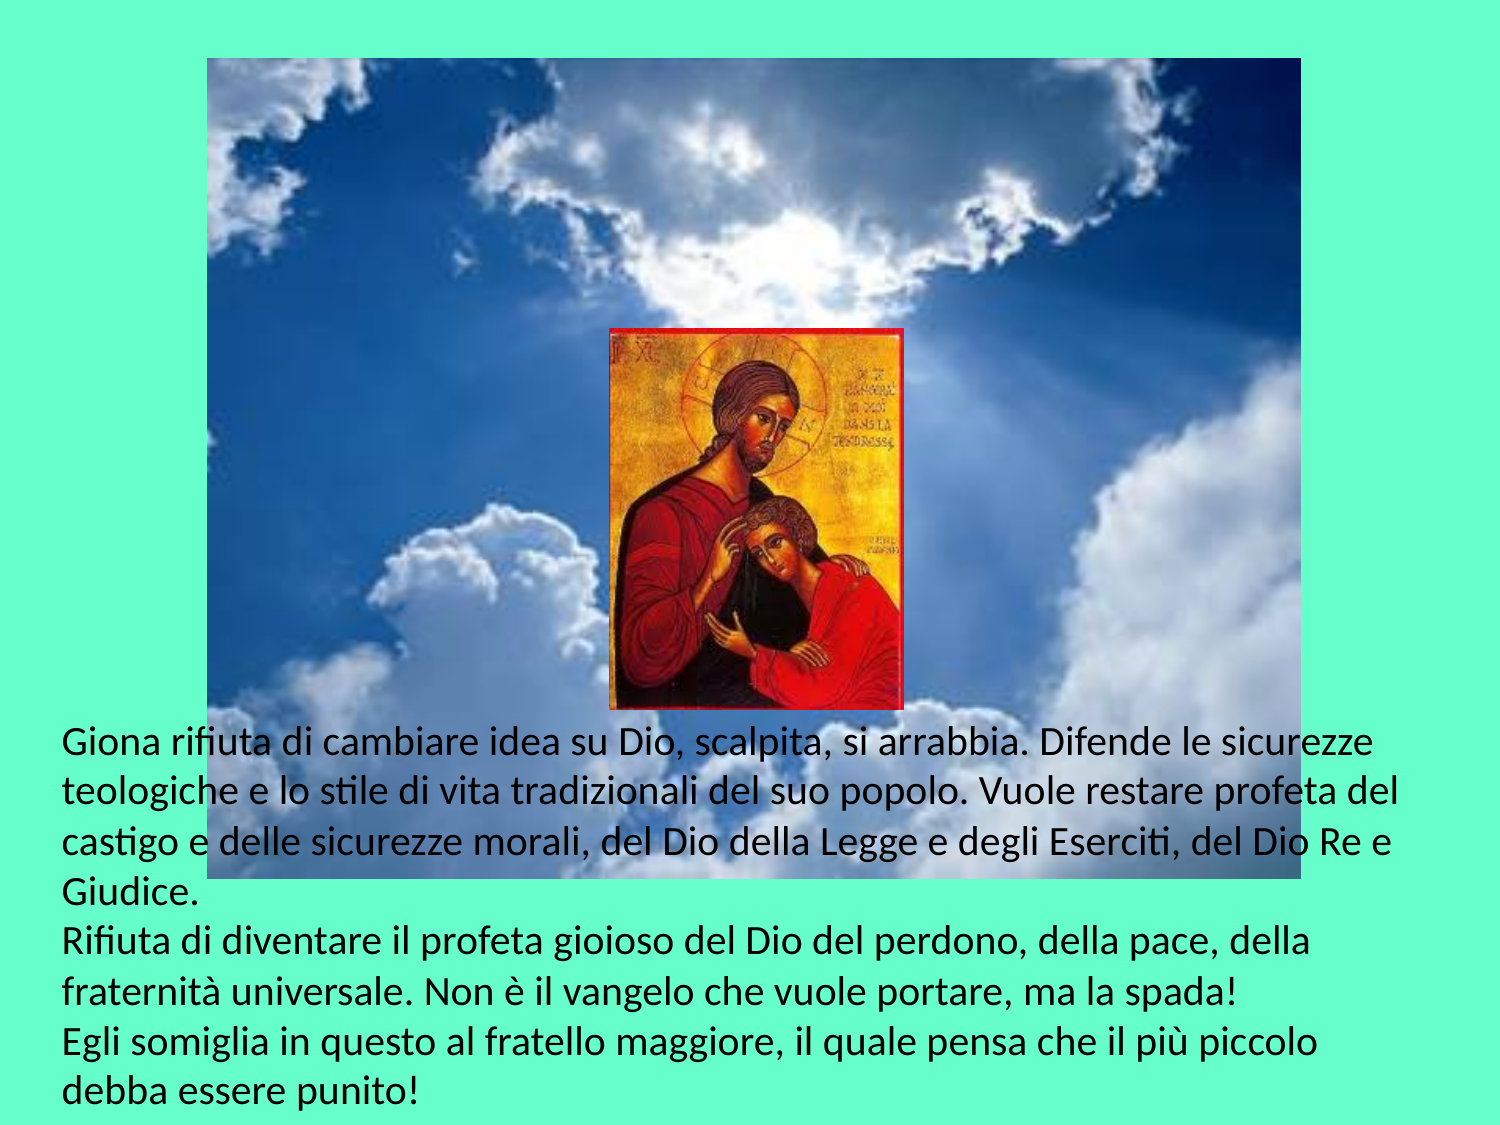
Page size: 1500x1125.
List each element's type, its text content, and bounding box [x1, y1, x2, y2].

picture [206, 58, 1302, 880]
text_box Giona rifiuta di cambiare idea su Dio, scalpita, si arrabbia. Difende le sicurezze teologiche e lo stile di vita tradizionali del suo popolo. Vuole restare profeta del castigo e delle sicurezze morali, del Dio della Legge e degli Eserciti, del Dio Re e Giudice. Rifiuta di diventare il profeta gioioso del Dio del perdono, della pace, della fraternità universale. Non è il vangelo che vuole portare, ma la spada! Egli somiglia in questo al fratello maggiore, il quale pensa che il più piccolo debba essere punito! [46, 705, 1430, 1121]
